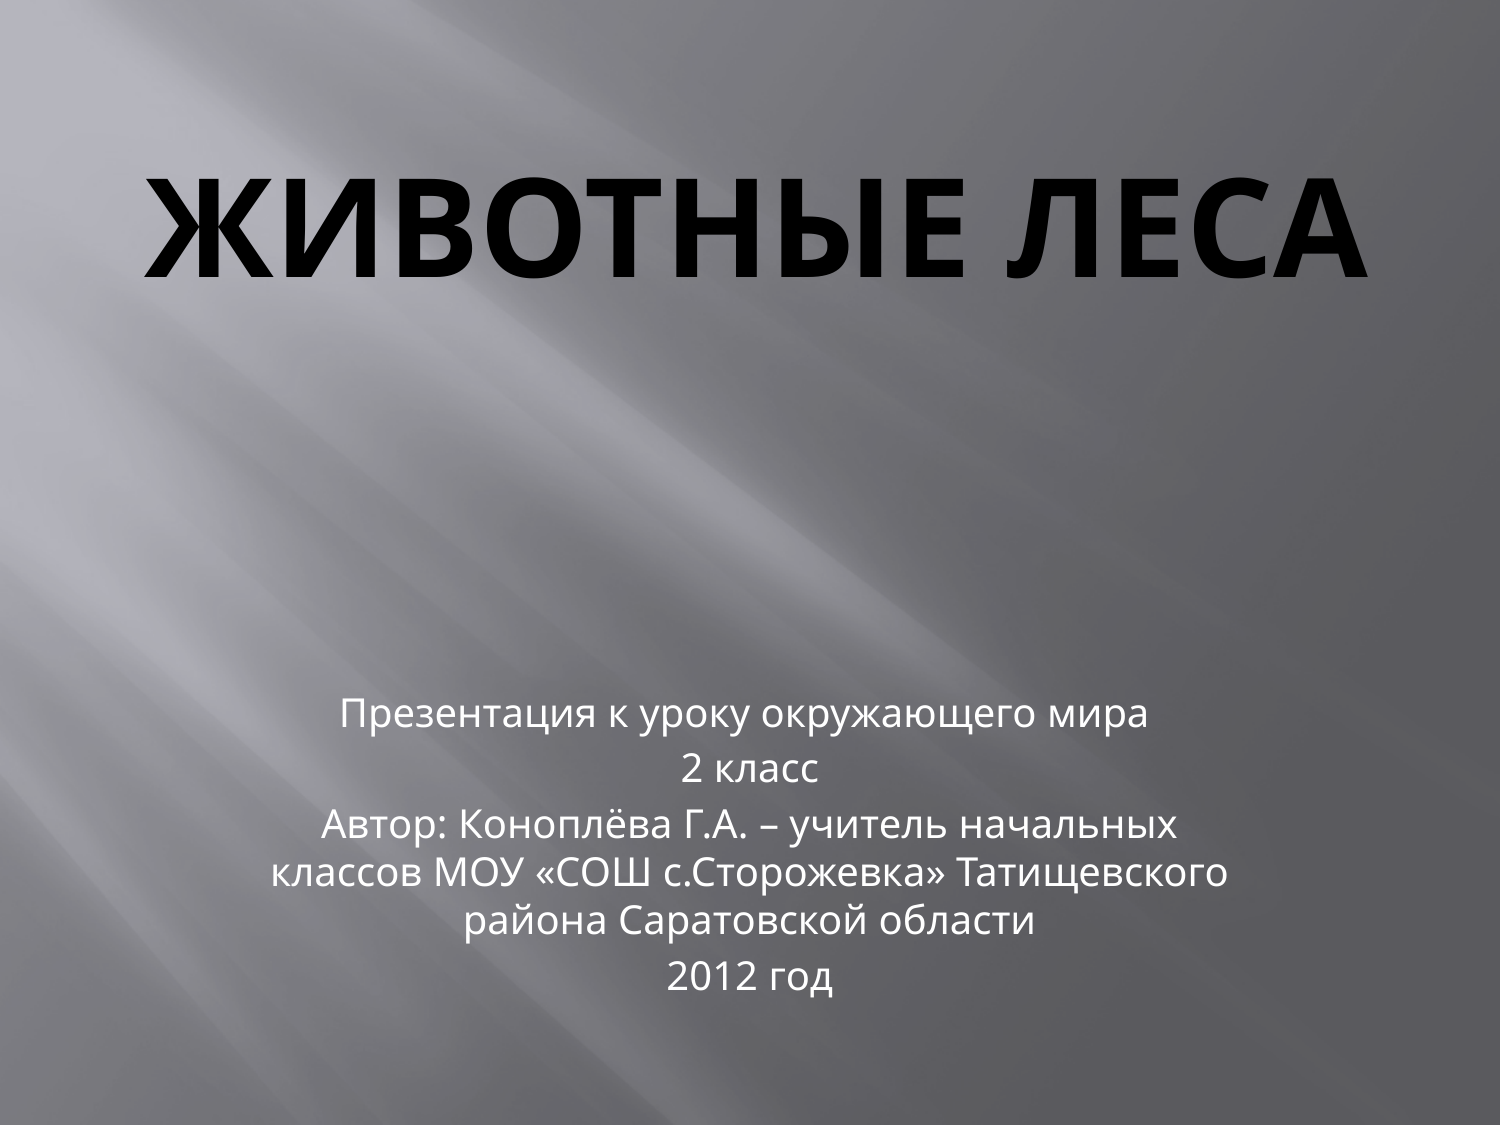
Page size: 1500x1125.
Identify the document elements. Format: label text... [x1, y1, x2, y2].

title Животные леса [82, 117, 1432, 305]
subtitle Презентация к уроку окружающего мира 2 класс Автор: Коноплёва Г.А. – учитель начальных классов МОУ «СОШ с.Сторожевка» Татищевского района Саратовской области 2012 год [225, 679, 1275, 1008]
